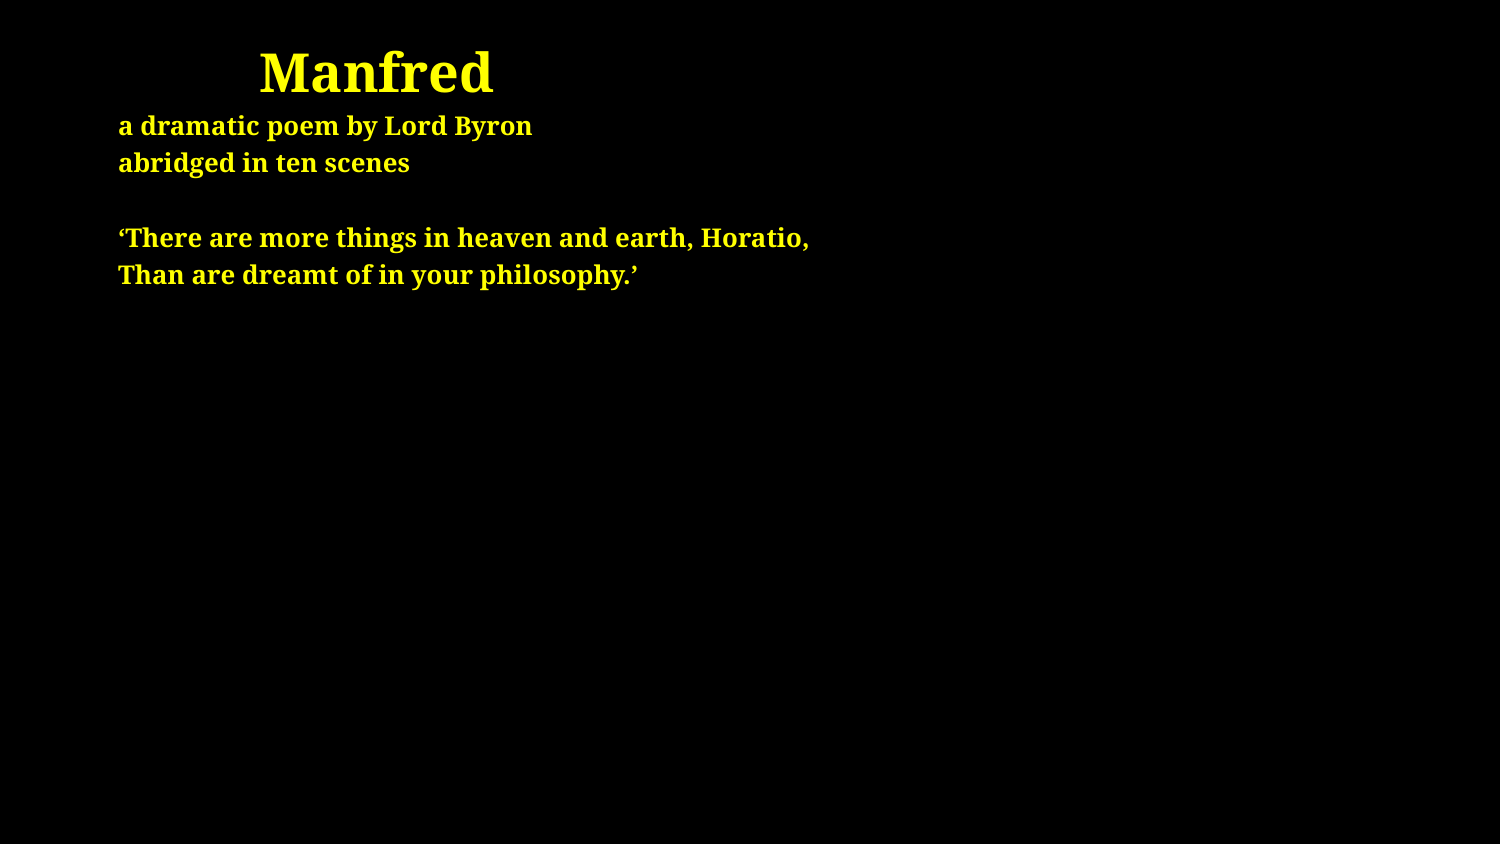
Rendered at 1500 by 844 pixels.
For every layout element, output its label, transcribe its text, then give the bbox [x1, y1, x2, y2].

title Manfred a dramatic poem by Lord Byron abridged in ten scenes ‘There are more things in heaven and earth, Horatio, Than are dreamt of in your philosophy.’ [103, 17, 1397, 299]
